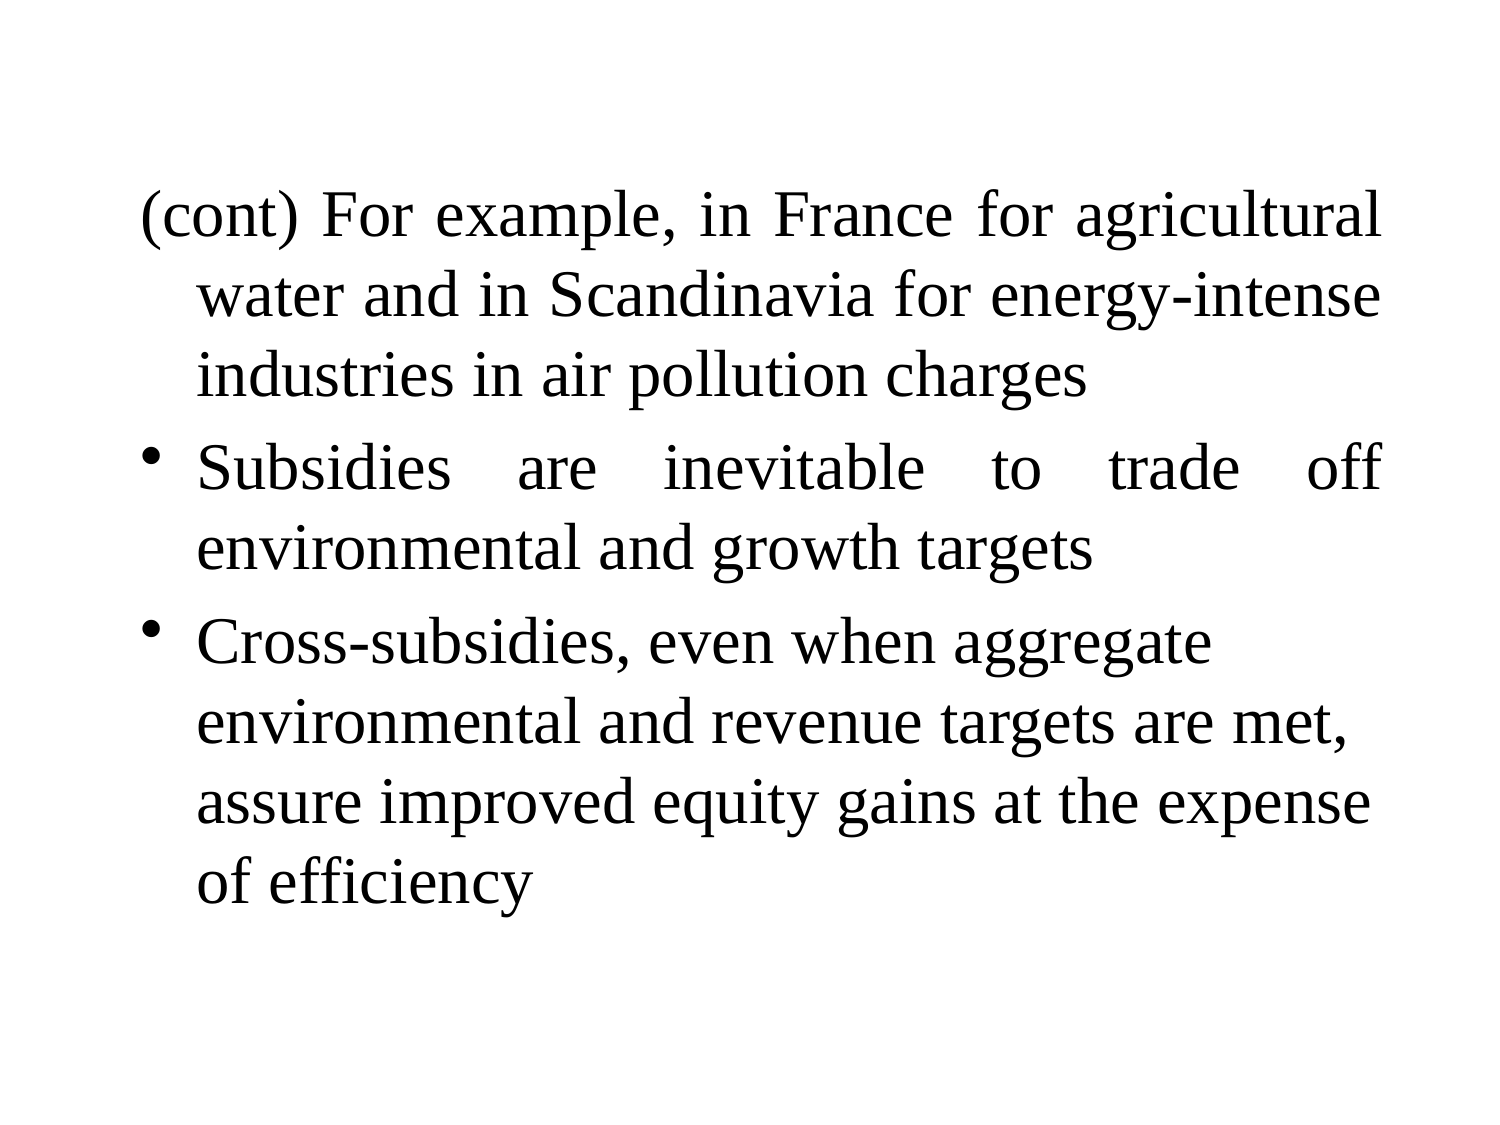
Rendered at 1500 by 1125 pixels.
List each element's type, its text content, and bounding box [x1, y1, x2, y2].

list (cont) For example, in France for agricultural water and in Scandinavia for energy-intense industries in air pollution charges Subsidies are inevitable to trade off environmental and growth targets Cross-subsidies, even when aggregate environmental and revenue targets are met, assure improved equity gains at the expense of efficiency [124, 162, 1401, 1051]
